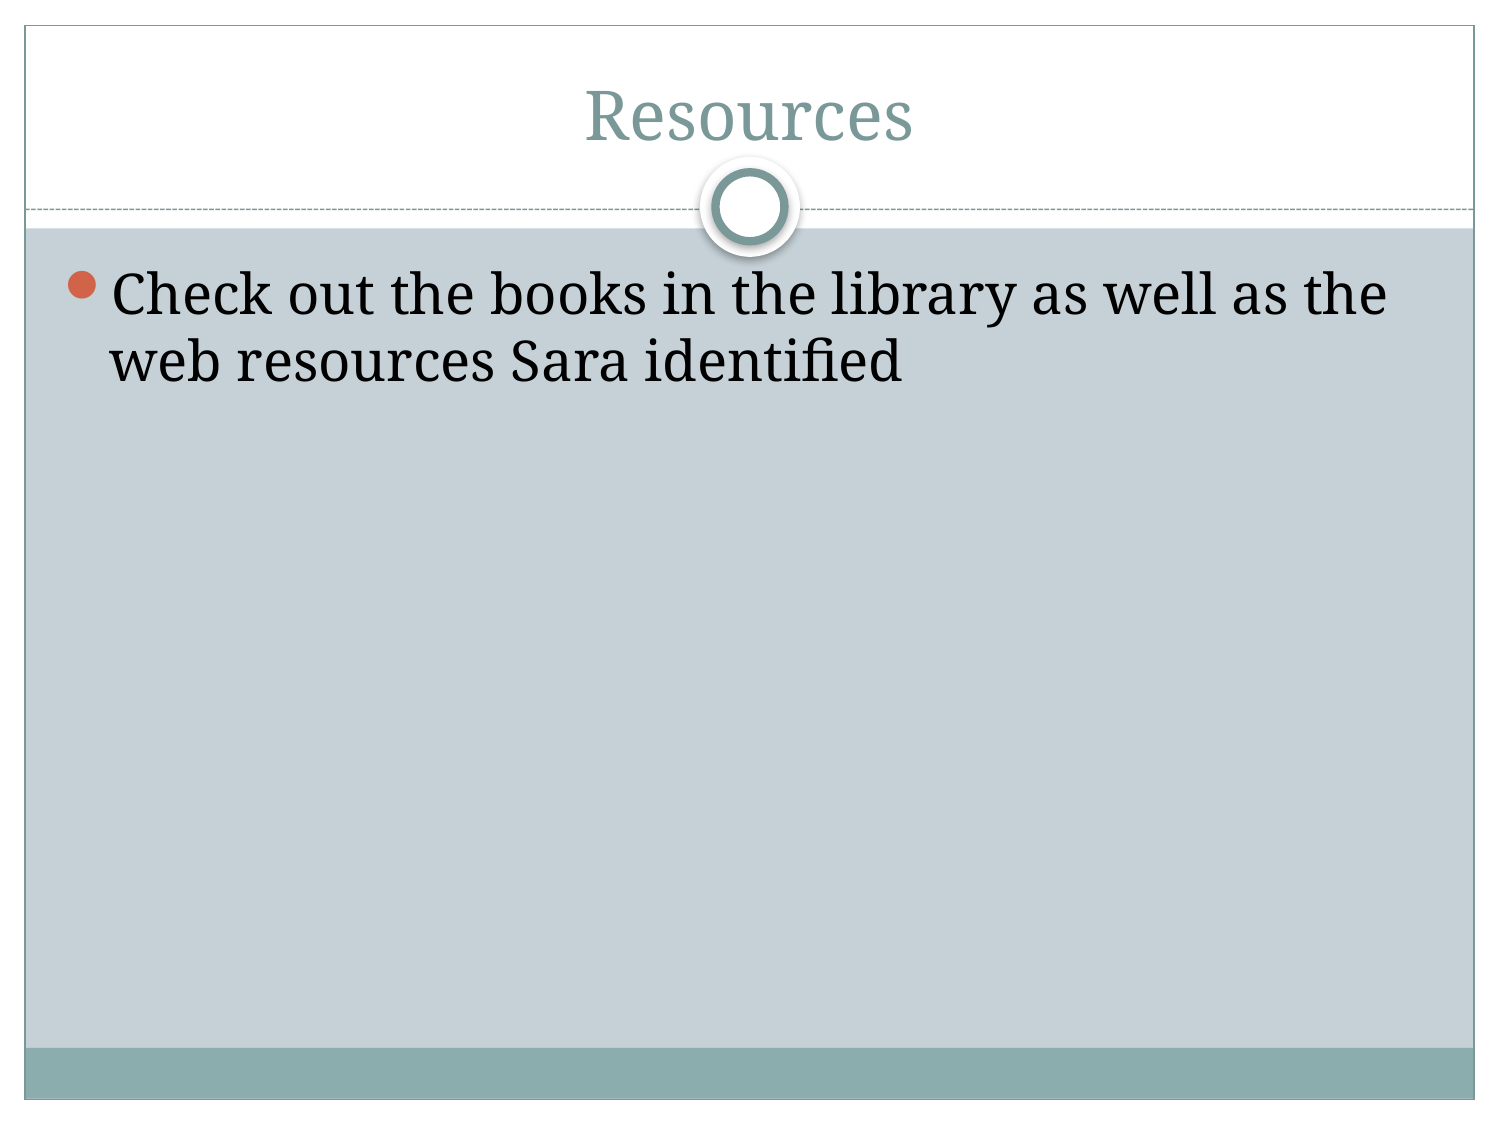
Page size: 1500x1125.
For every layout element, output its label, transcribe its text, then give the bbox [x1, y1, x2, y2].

title Resources [49, 37, 1450, 162]
list Check out the books in the library as well as the web resources Sara identified [49, 250, 1445, 1001]
